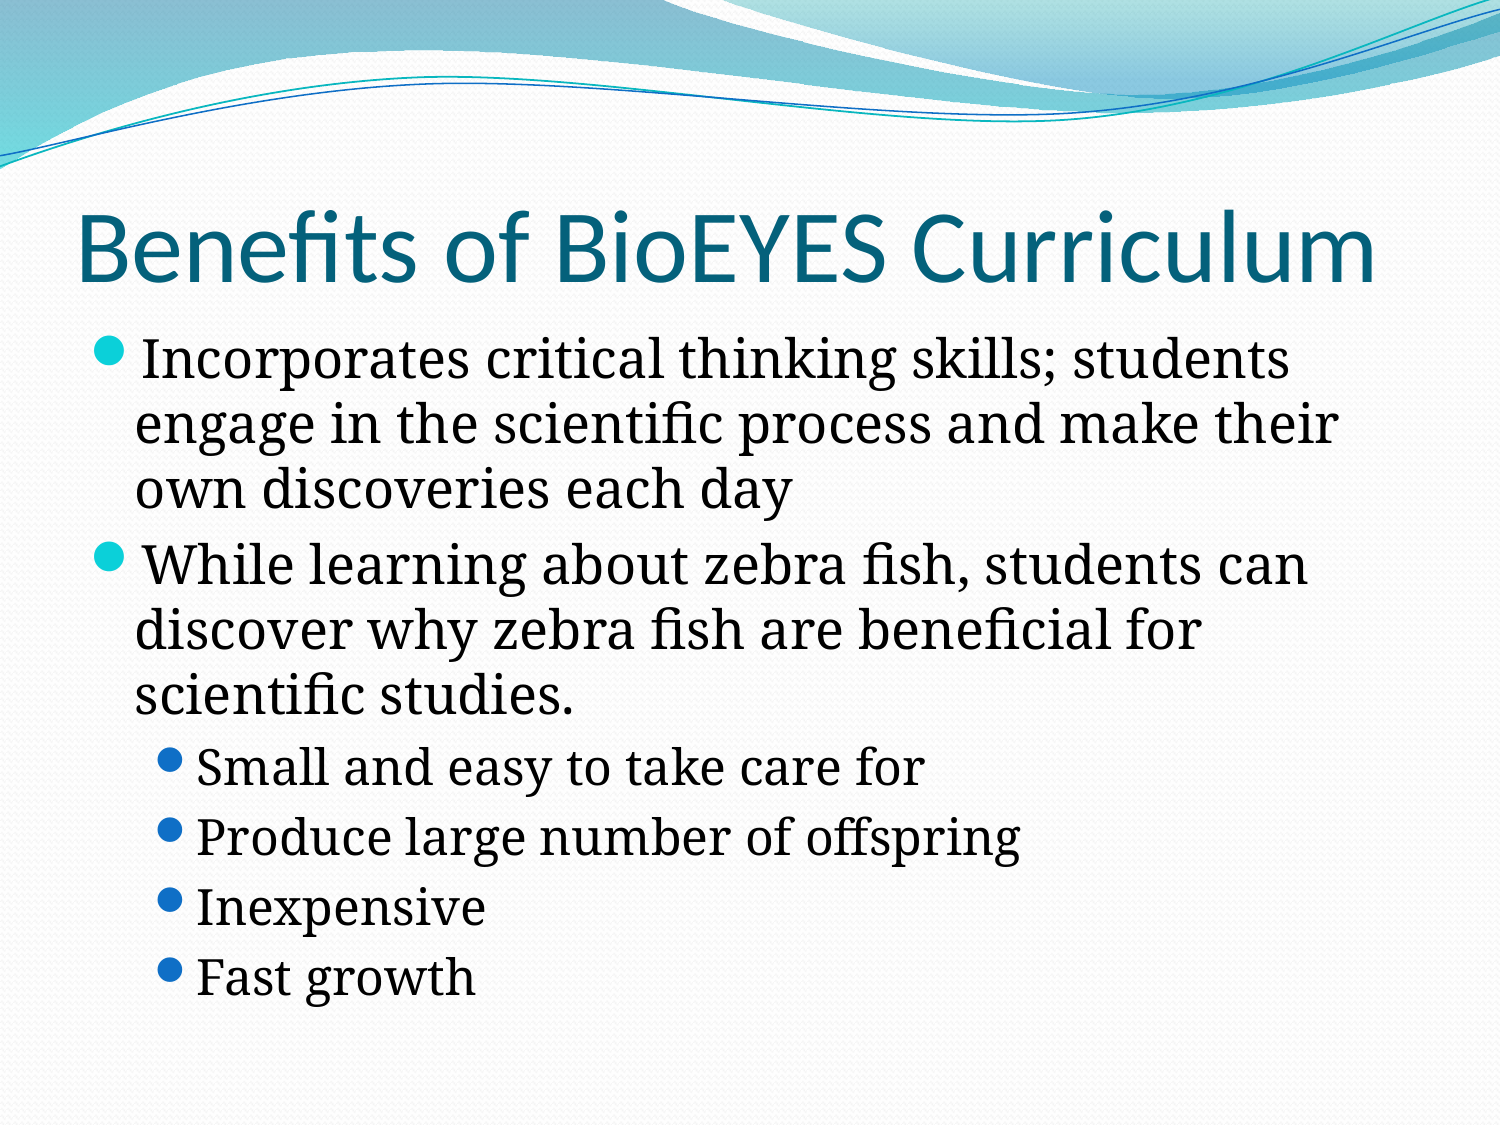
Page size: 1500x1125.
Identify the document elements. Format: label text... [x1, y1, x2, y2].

list Incorporates critical thinking skills; students engage in the scientific process and make their own discoveries each day While learning about zebra fish, students can discover why zebra fish are beneficial for scientific studies. Small and easy to take care for Produce large number of offspring Inexpensive Fast growth [75, 317, 1425, 1038]
title Benefits of BioEYES Curriculum [75, 115, 1425, 303]
